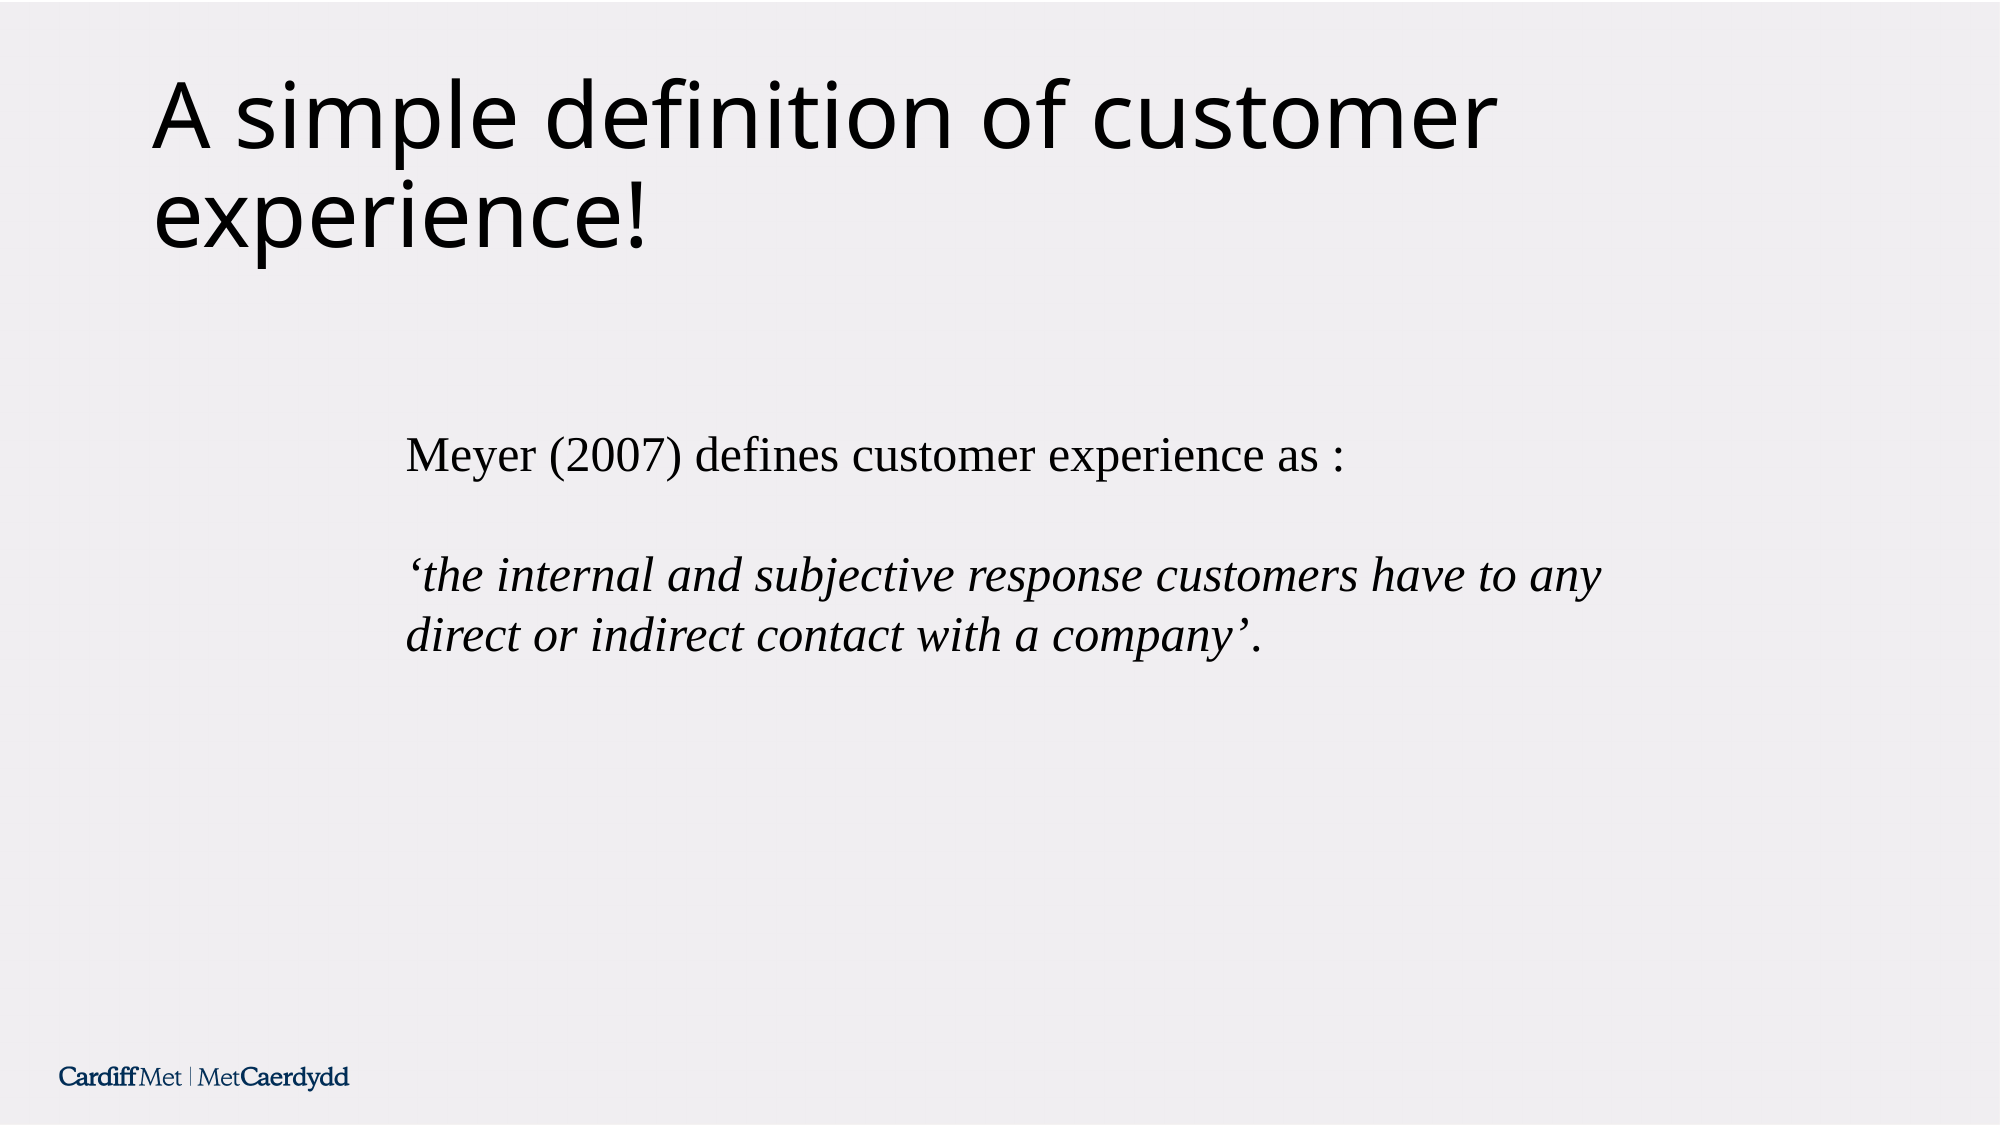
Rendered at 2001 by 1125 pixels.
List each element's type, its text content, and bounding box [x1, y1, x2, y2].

picture [0, 2, 2000, 1125]
text_box Meyer (2007) defines customer experience as : ‘the internal and subjective response customers have to any direct or indirect contact with a company’. [390, 363, 1643, 714]
title A simple definition of customer experience! [137, 59, 1863, 278]
